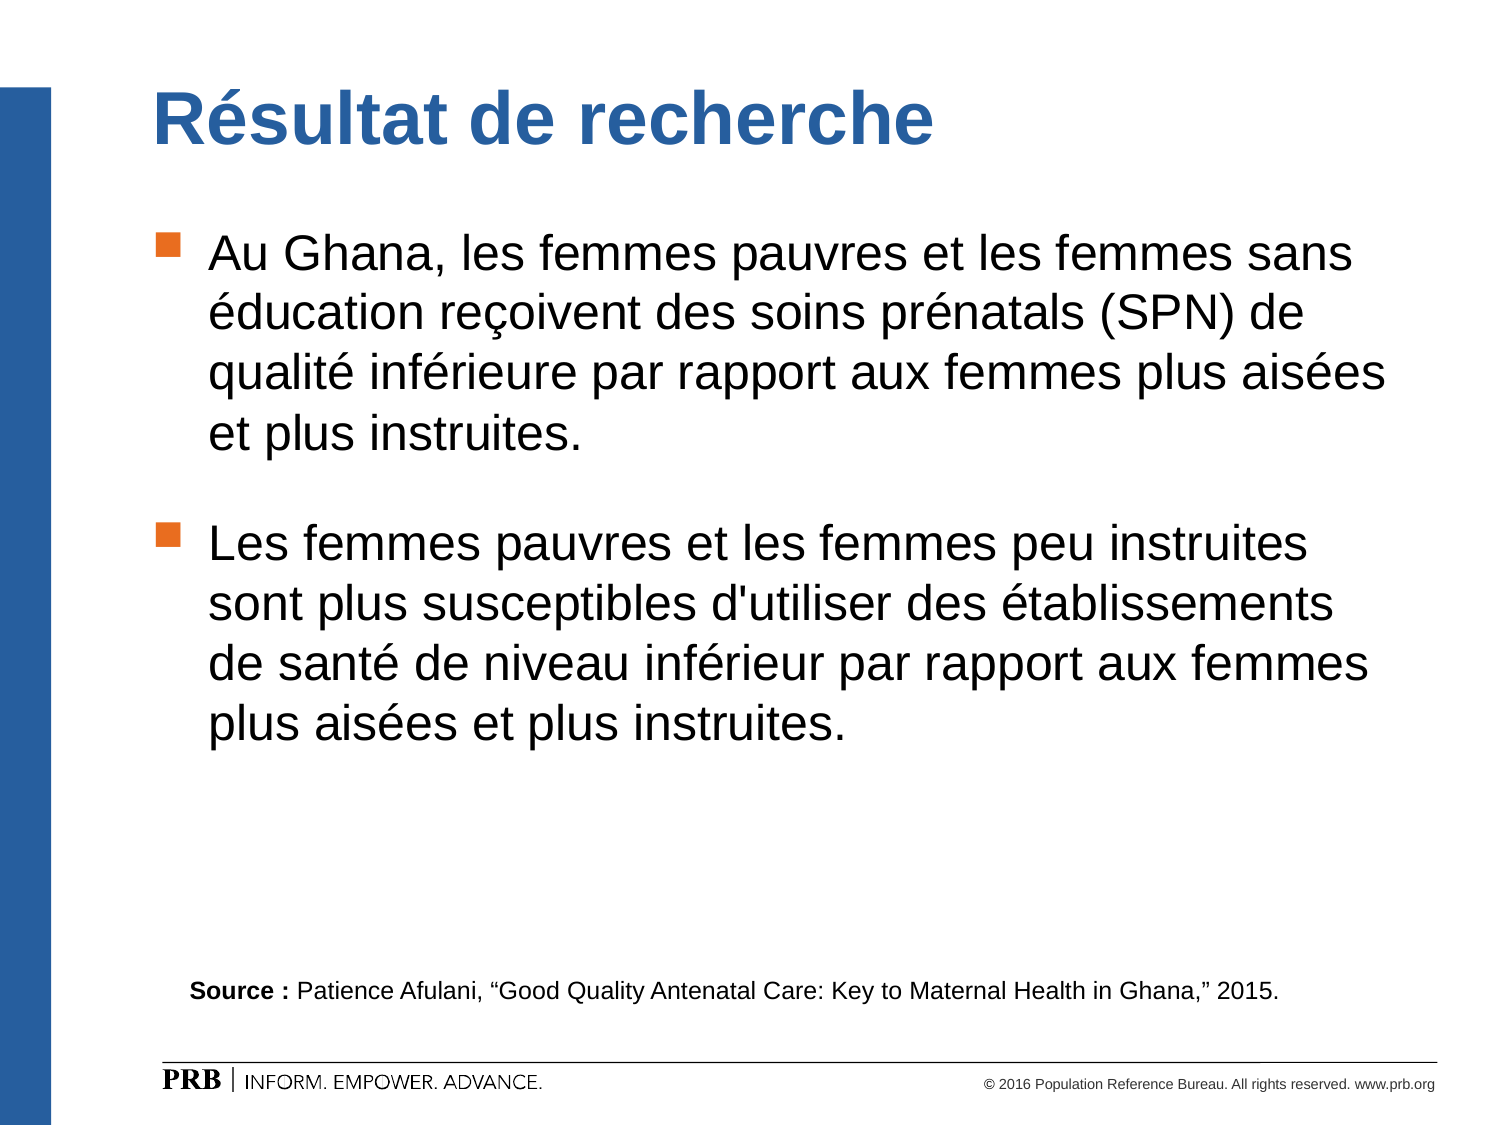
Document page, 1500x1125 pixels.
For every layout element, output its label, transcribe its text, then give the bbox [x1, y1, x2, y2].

text_box Source : Patience Afulani, “Good Quality Antenatal Care: Key to Maternal Health in Ghana,” 2015. [174, 967, 1407, 1012]
title Résultat de recherche [137, 62, 1408, 226]
list Au Ghana, les femmes pauvres et les femmes sans éducation reçoivent des soins prénatals (SPN) de qualité inférieure par rapport aux femmes plus aisées et plus instruites. Les femmes pauvres et les femmes peu instruites sont plus susceptibles d'utiliser des établissements de santé de niveau inférieur par rapport aux femmes plus aisées et plus instruites. [137, 212, 1406, 976]
